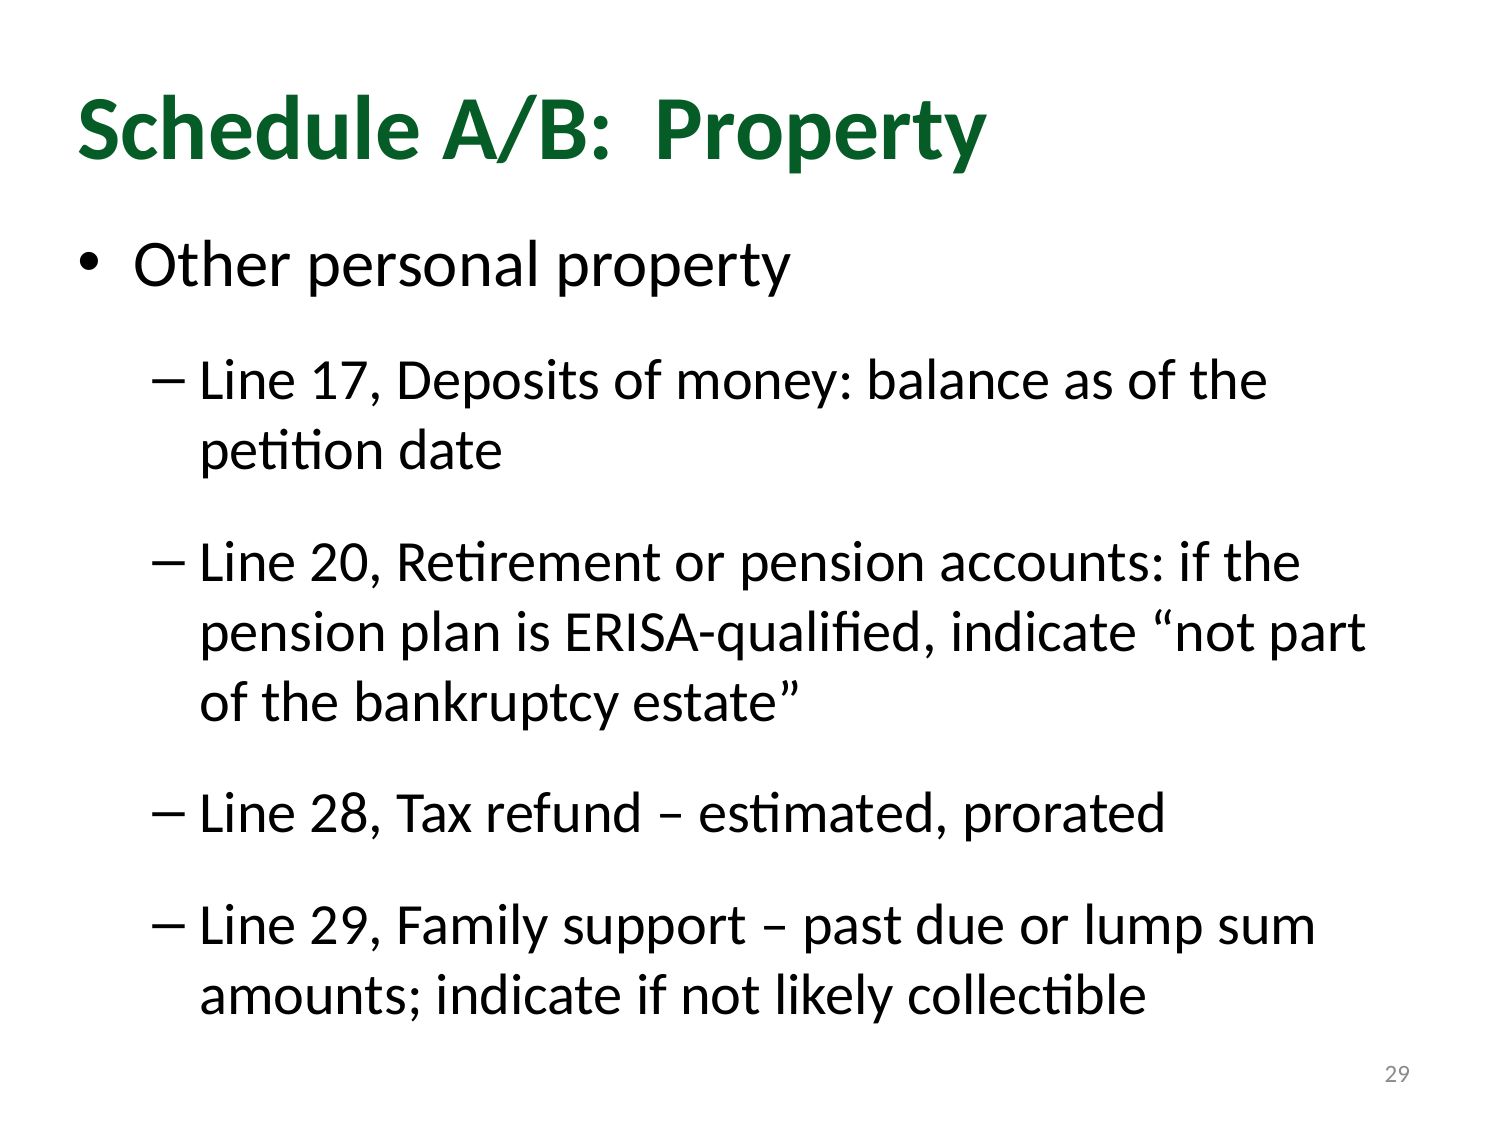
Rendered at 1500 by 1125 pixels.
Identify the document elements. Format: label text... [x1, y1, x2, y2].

list Other personal property Line 17, Deposits of money: balance as of the petition date Line 20, Retirement or pension accounts: if the pension plan is ERISA-qualified, indicate “not part of the bankruptcy estate” Line 28, Tax refund – estimated, prorated Line 29, Family support – past due or lump sum amounts; indicate if not likely collectible [62, 212, 1425, 1075]
slide_number 29 [1074, 1042, 1425, 1103]
title Schedule A/B: Property [62, 45, 1425, 200]
